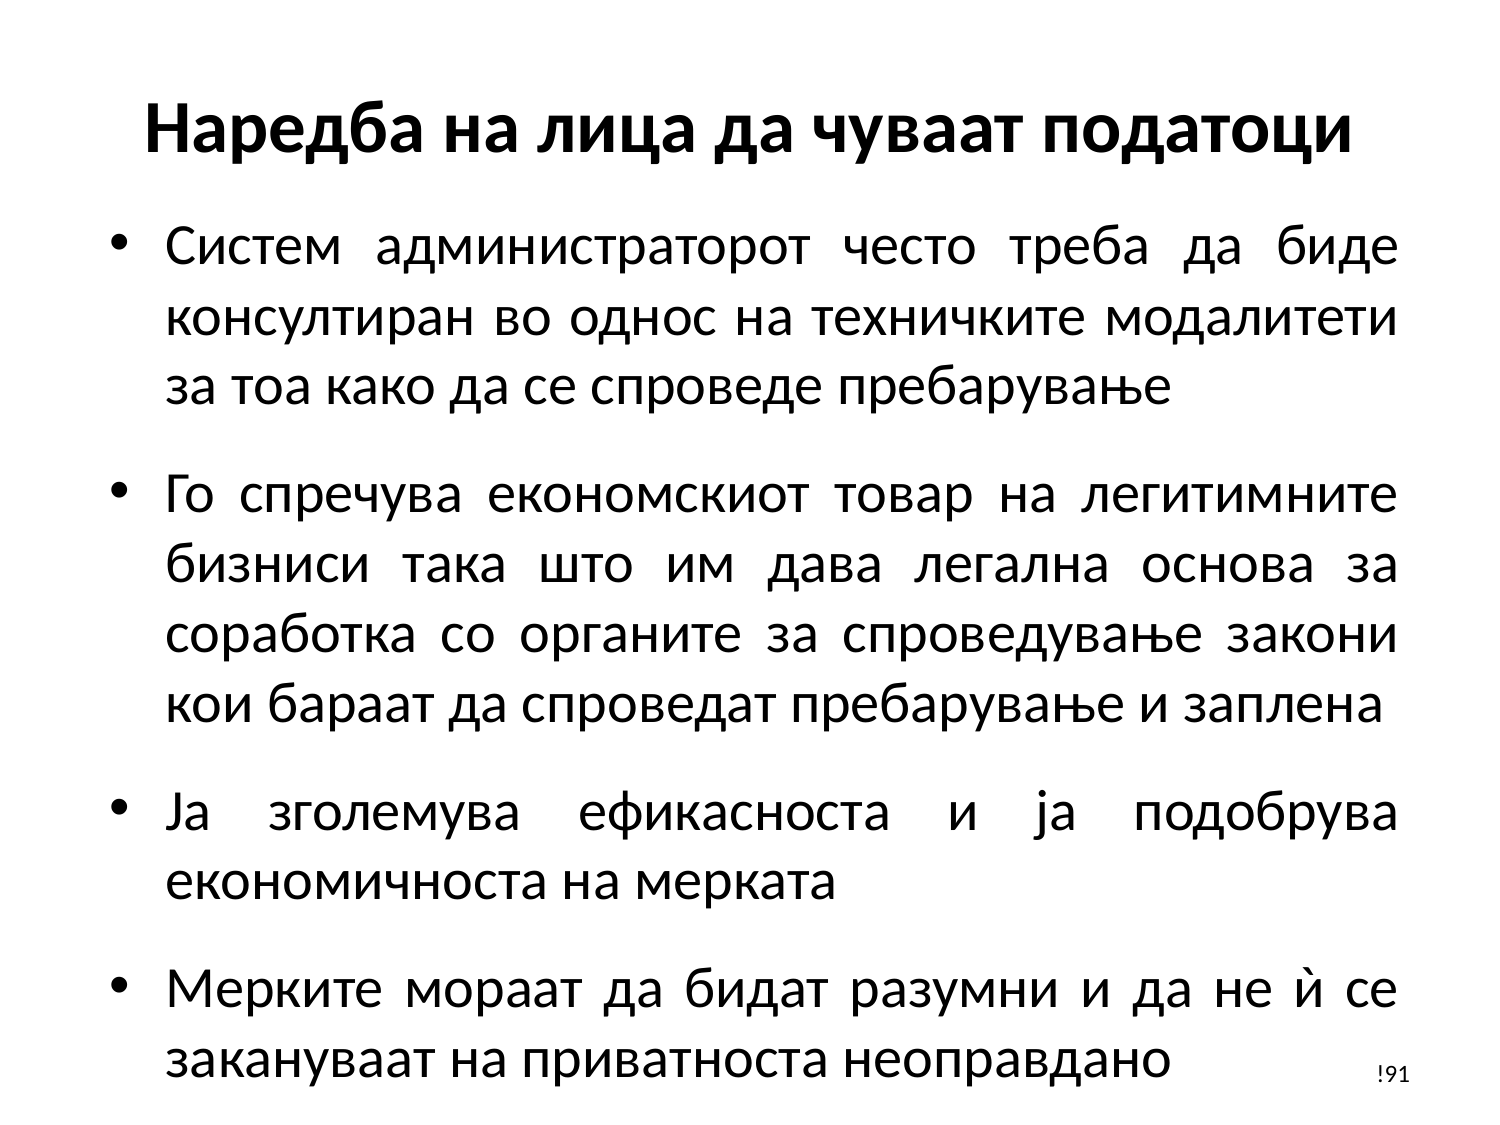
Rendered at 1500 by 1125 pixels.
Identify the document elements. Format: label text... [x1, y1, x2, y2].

list Систем администраторот често треба да биде консултиран во однос на техничките модалитети за тоа како да се спроведе пребарување Го спречува економскиот товар на легитимните бизниси така што им дава легална основа за соработка со органите за спроведување закони кои бараат да спроведат пребарување и заплена Ја зголемува ефикасноста и ја подобрува економичноста на мерката Мерките мораат да бидат разумни и да не ѝ се закануваат на приватноста неоправдано [93, 198, 1416, 890]
slide_number !91 [1074, 1042, 1425, 1103]
title Наредба на лица да чуваат податоци [74, 28, 1426, 217]
